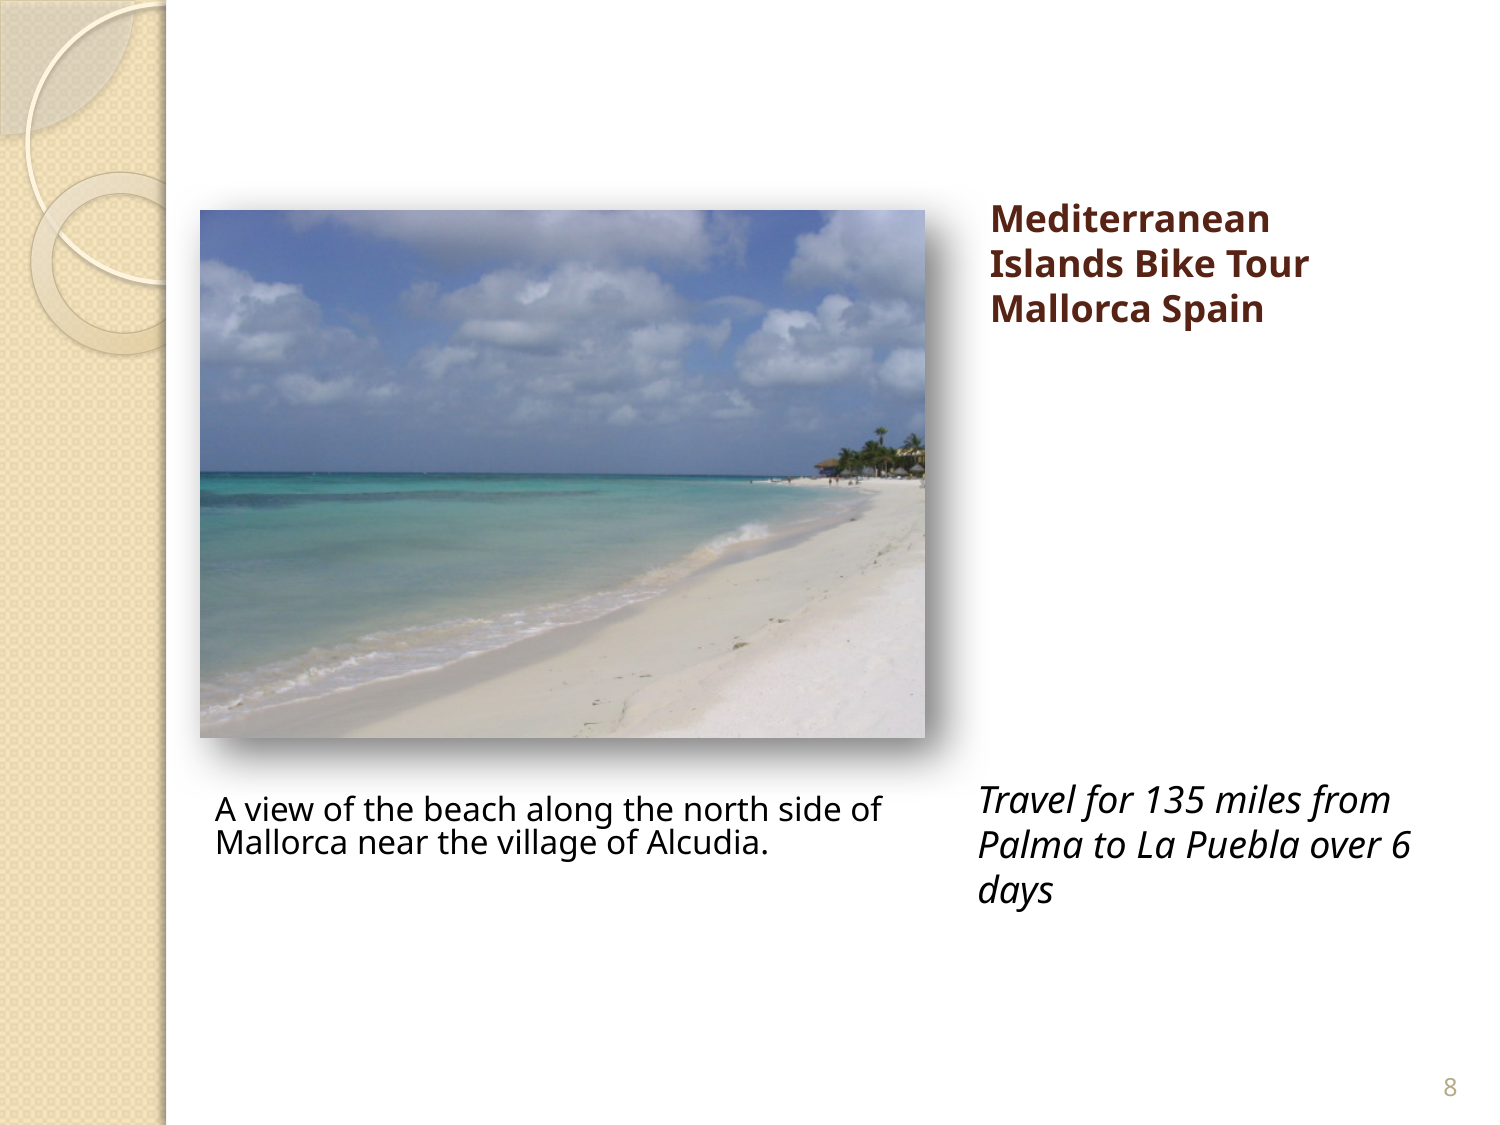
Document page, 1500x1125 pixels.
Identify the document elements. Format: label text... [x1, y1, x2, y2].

title Mediterranean Islands Bike Tour Mallorca Spain [975, 187, 1425, 338]
text_box Travel for 135 miles from Palma to La Puebla over 6 days [962, 768, 1438, 919]
picture [199, 210, 926, 738]
slide_number 8 [1413, 1034, 1488, 1113]
list A view of the beach along the north side of Mallorca near the village of Alcudia. [200, 787, 925, 913]
